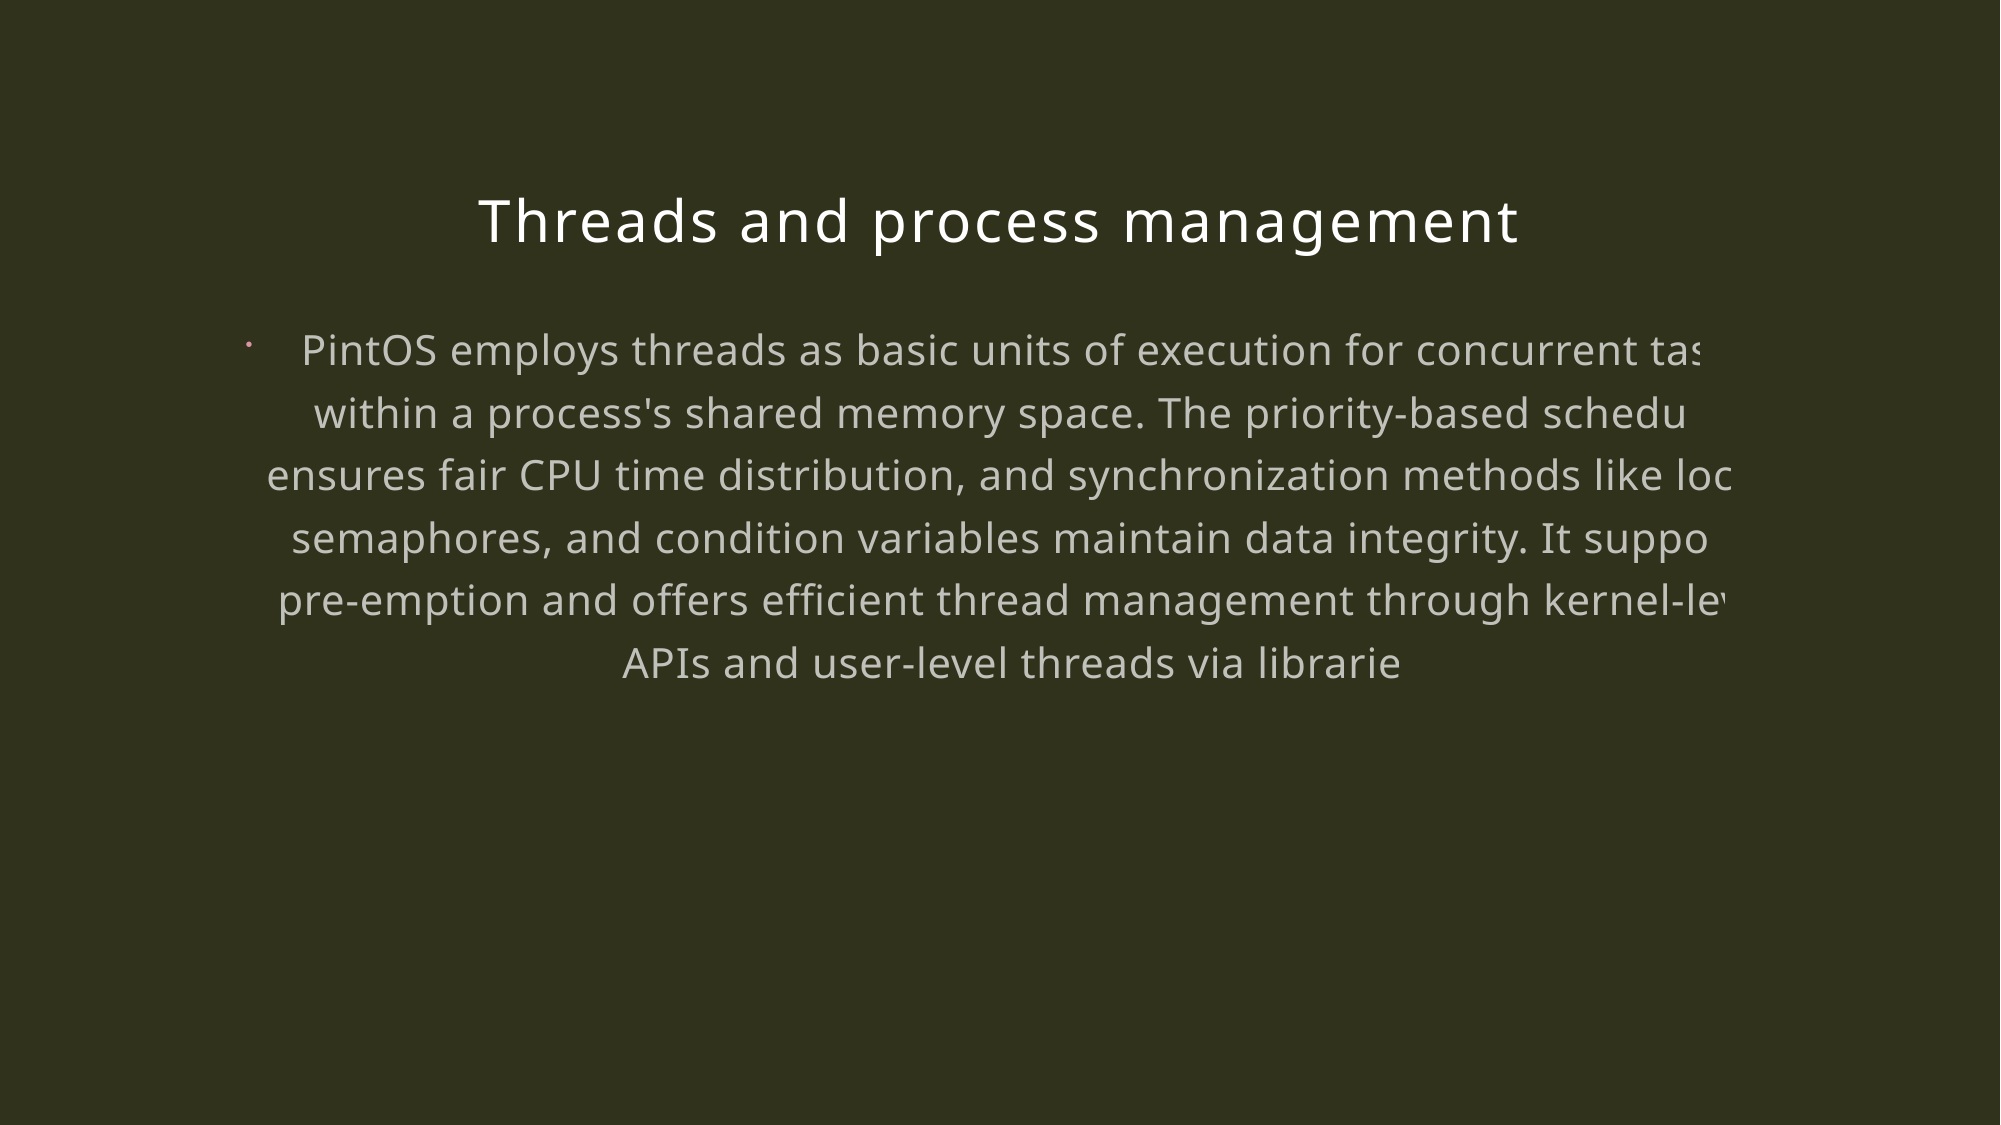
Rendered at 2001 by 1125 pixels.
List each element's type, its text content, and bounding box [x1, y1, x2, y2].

title Threads and process management [177, 165, 1822, 274]
list PintOS employs threads as basic units of execution for concurrent tasks within a process's shared memory space. The priority-based scheduler ensures fair CPU time distribution, and synchronization methods like locks, semaphores, and condition variables maintain data integrity. It supports pre-emption and offers efficient thread management through kernel-level APIs and user-level threads via libraries. [177, 293, 1822, 947]
